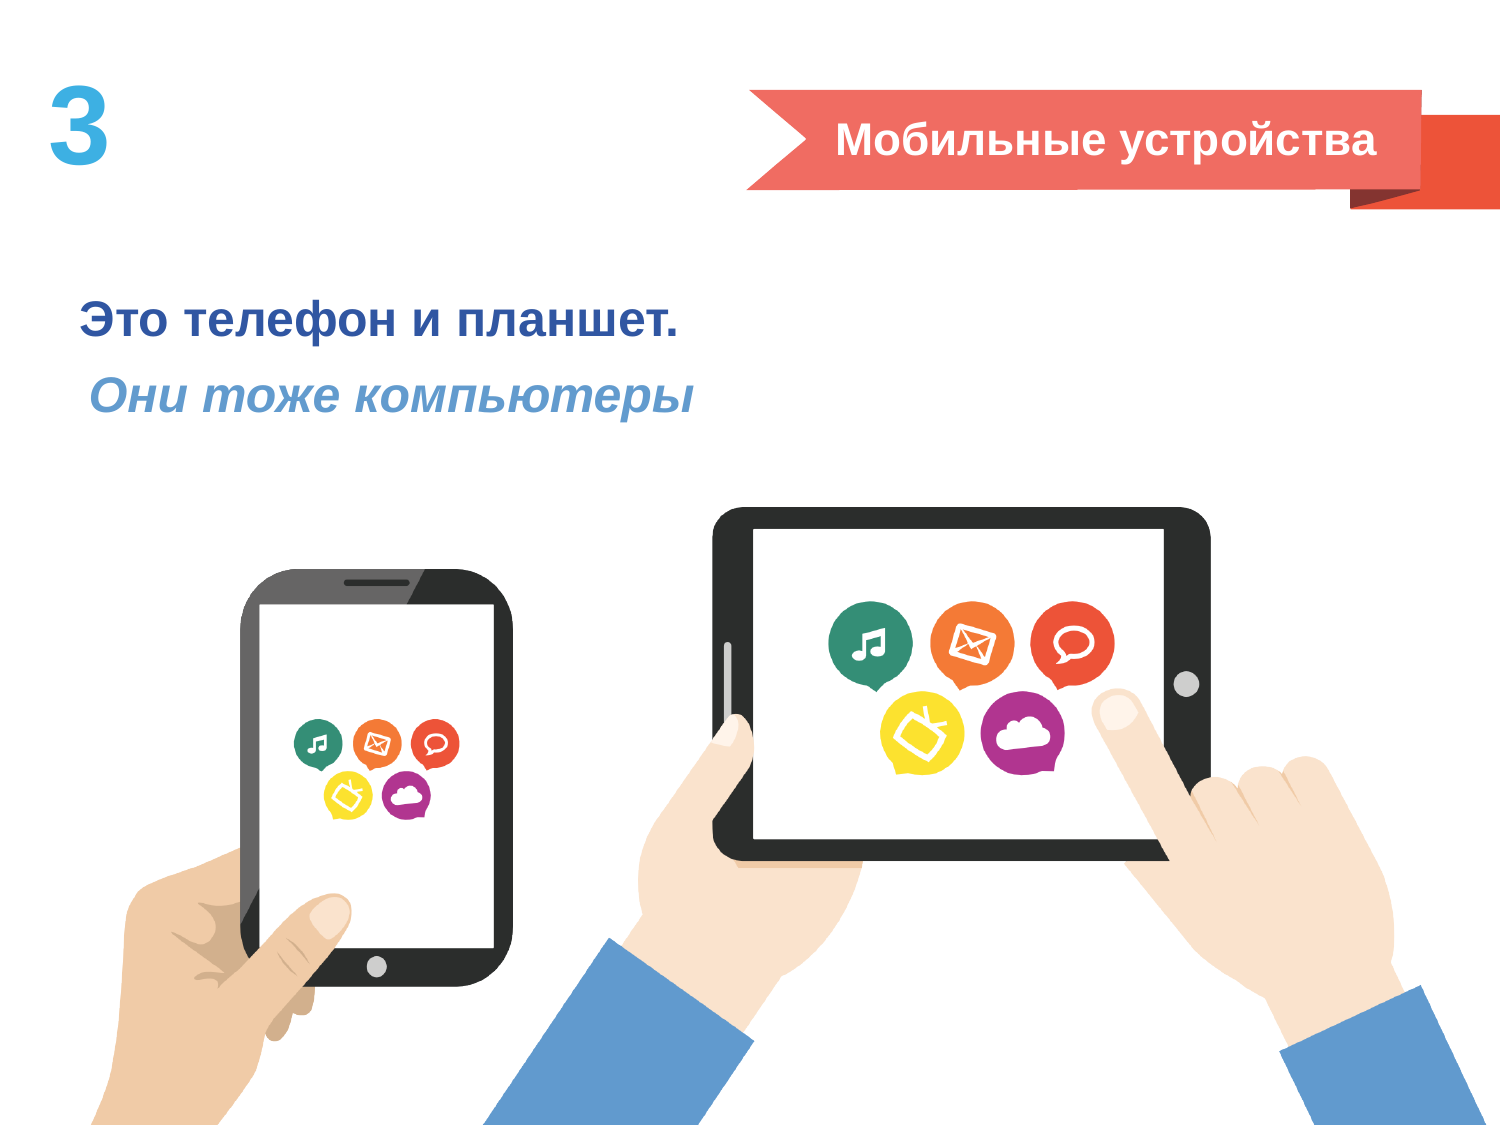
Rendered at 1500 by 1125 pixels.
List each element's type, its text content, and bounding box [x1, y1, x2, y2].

picture [87, 507, 1500, 1125]
text_box Они тоже компьютеры [73, 354, 951, 430]
text_box Это телефон и планшет. [64, 278, 803, 354]
slide_number 3 [33, 78, 183, 161]
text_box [746, 89, 1500, 210]
